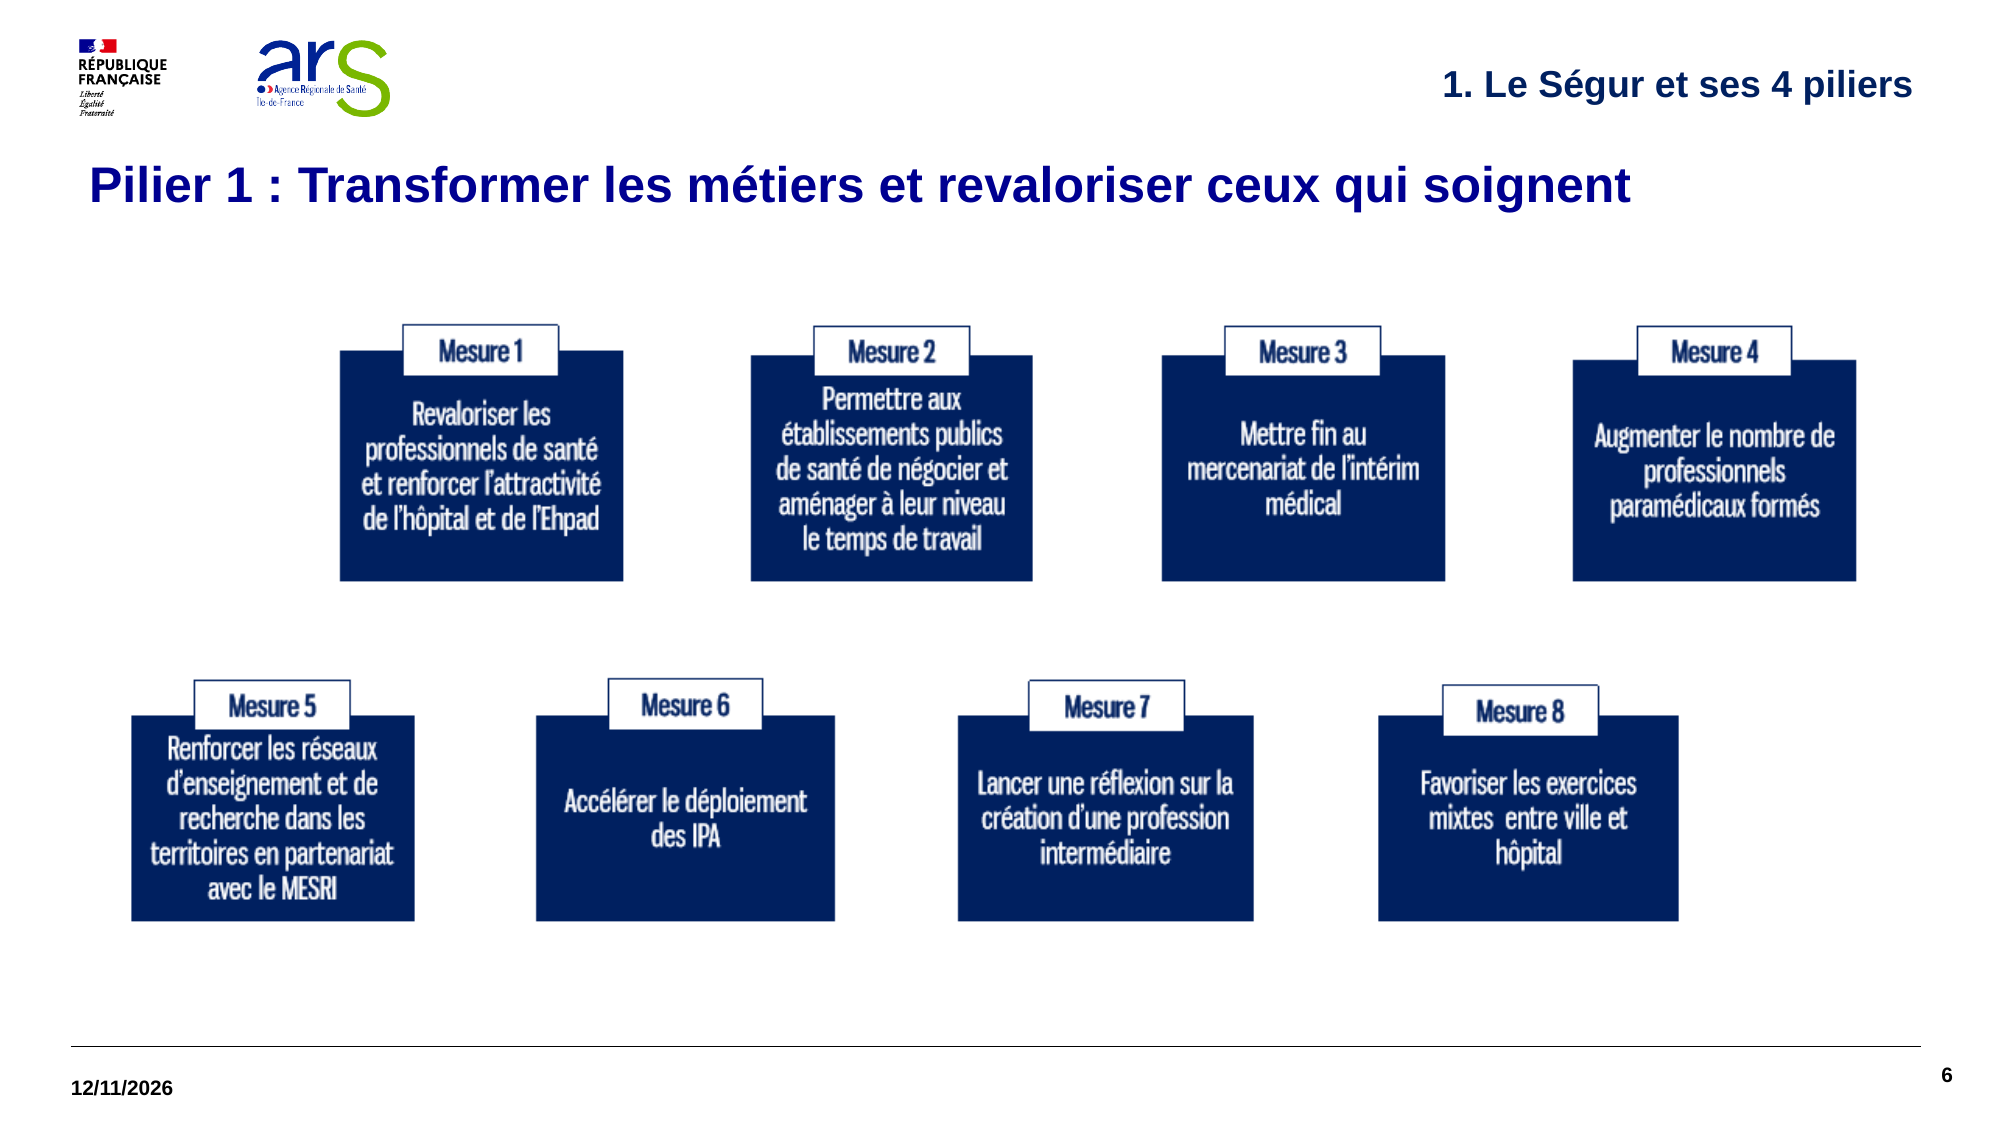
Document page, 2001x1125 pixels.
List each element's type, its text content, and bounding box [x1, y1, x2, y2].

footer 1. Le Ségur et ses 4 piliers [627, 42, 1914, 122]
picture [31, 276, 1953, 998]
title Pilier 1 : Transformer les métiers et revaloriser ceux qui soignent [71, 157, 1914, 274]
slide_number 6 [1657, 1034, 1953, 1114]
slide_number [70, 1049, 336, 1125]
picture [256, 40, 390, 117]
picture [63, 23, 182, 142]
